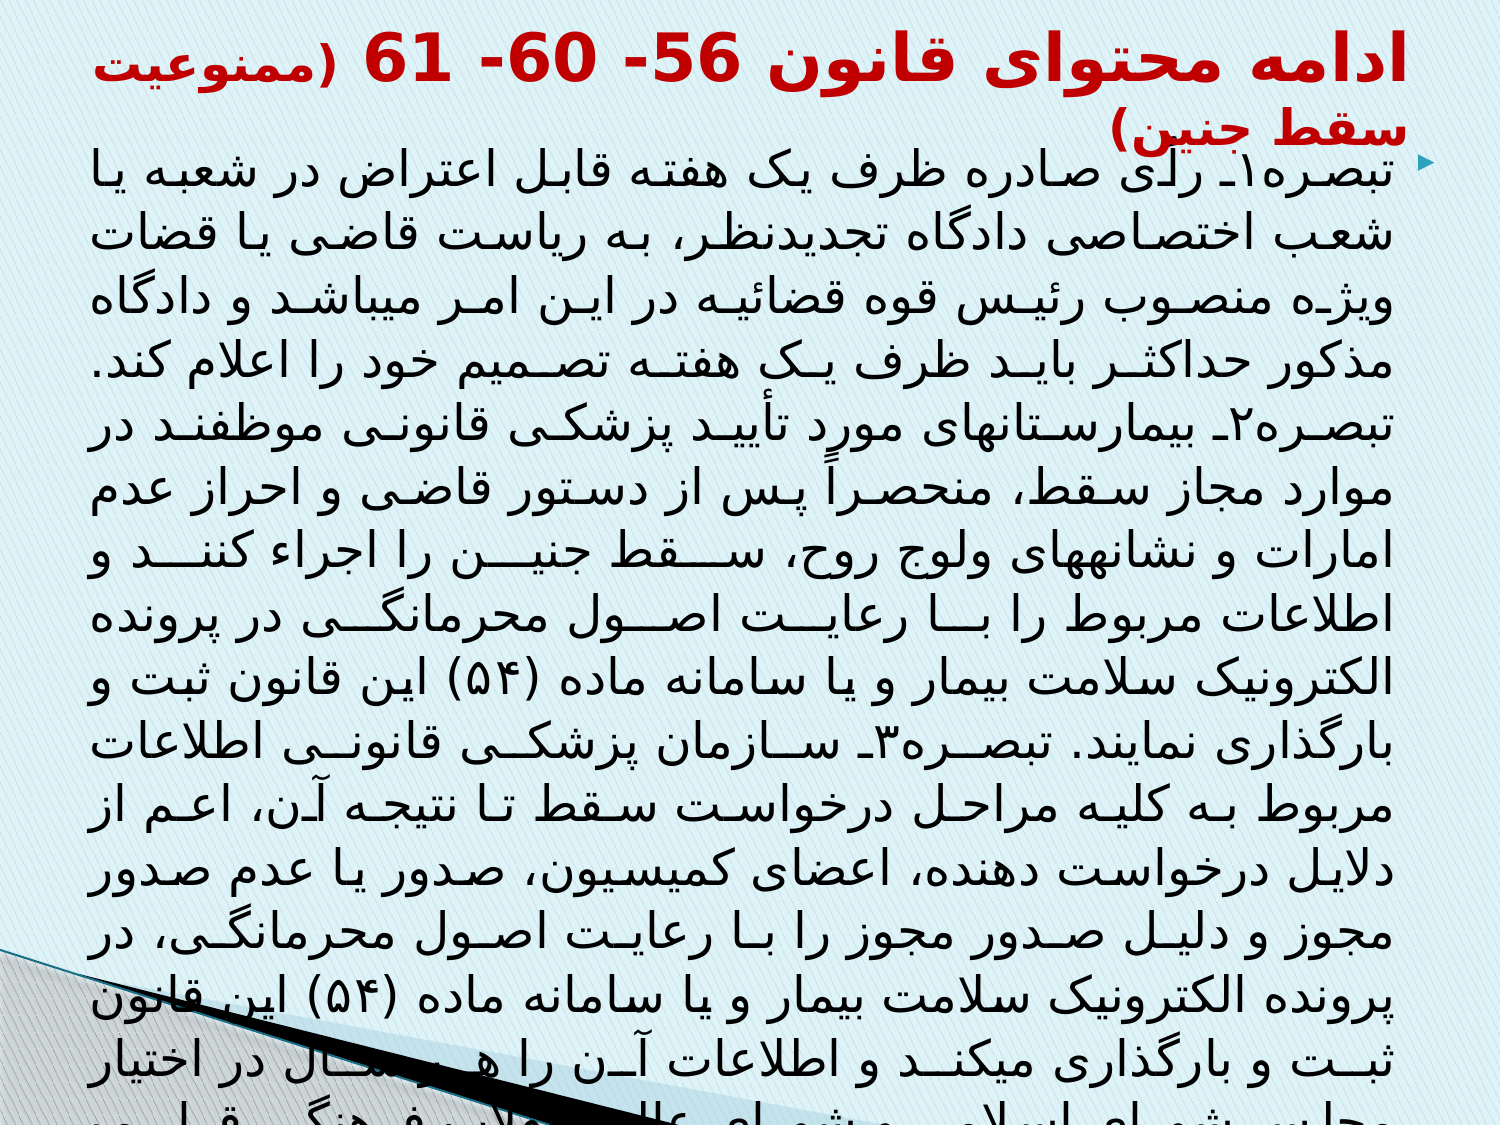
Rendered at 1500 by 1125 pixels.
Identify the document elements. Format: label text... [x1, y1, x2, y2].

list تبصره۱ـ رأی صادره ظرف یک هفته قابل اعتراض در شعبه یا شعب اختصاصی دادگاه تجدیدنظر، به ریاست قاضی یا قضات ویژه منصوب رئیس قوه قضائیه در این امر می­باشد و دادگاه مذکور حداکثر باید ظرف یک هفته تصمیم خود را اعلام کند. تبصره۲ـ بیمارستانهای مورد تأیید پزشکی قانونی موظفند در موارد مجاز سقط، منحصراً پس از دستور قاضی و احراز عدم امارات و نشانه­های ولوج روح، سقط جنین را اجراء کنند و اطلاعات مربوط را با رعایت اصول محرمانگی در پرونده الکترونیک سلامت بیمار و یا سامانه ماده (۵۴) این قانون ثبت و بارگذاری نمایند. تبصره۳ـ سازمان پزشکی قانونی اطلاعات مربوط به کلیه مراحل درخواست سقط تا نتیجه آن، اعم از دلایل درخواست دهنده، اعضای کمیسیون، صدور یا عدم صدور مجوز و دلیل صدور مجوز را با رعایت اصول محرمانگی، در پرونده الکترونیک سلامت بیمار و یا سامانه ماده (۵۴) این قانون ثبت و بارگذاری می­کند و اطلاعات آن را هر سال در اختیار مجلس شورای اسلامی و شورای عالی انقلاب فرهنگی قرار می­دهد. [75, 125, 1471, 986]
title ادامه محتوای قانون 56- 60- 61 (ممنوعیت سقط جنین) [75, 45, 1425, 126]
